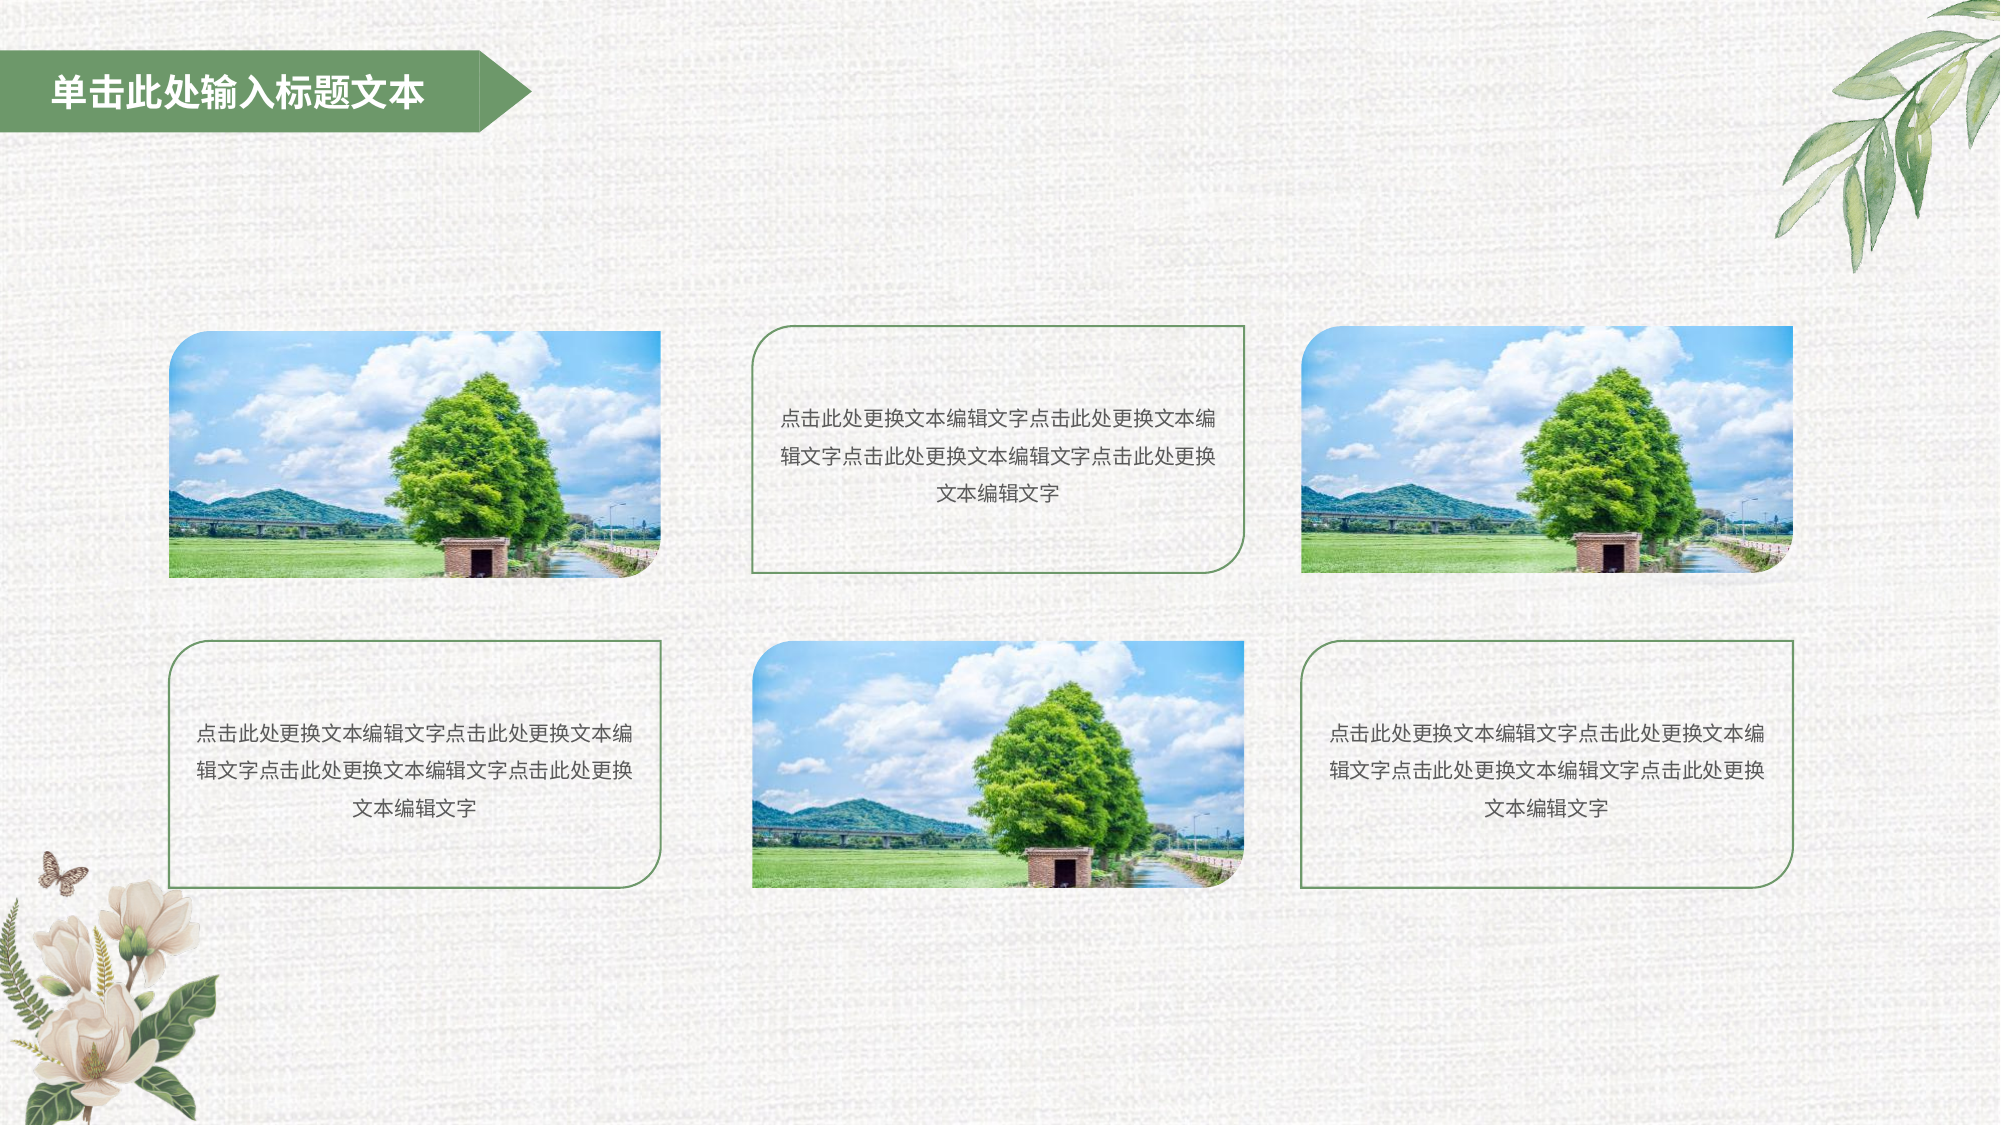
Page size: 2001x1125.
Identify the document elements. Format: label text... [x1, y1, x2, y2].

text_box [167, 329, 662, 579]
picture [0, 0, 2001, 1125]
text_box [1300, 324, 1795, 574]
text_box 点击此处更换文本编辑文字点击此处更换文本编辑文字点击此处更换文本编辑文字点击此处更换文本编辑文字 [1300, 639, 1795, 889]
text_box [751, 639, 1246, 889]
text_box 点击此处更换文本编辑文字点击此处更换文本编辑文字点击此处更换文本编辑文字点击此处更换文本编辑文字 [751, 324, 1246, 574]
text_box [0, 50, 532, 133]
text_box 点击此处更换文本编辑文字点击此处更换文本编辑文字点击此处更换文本编辑文字点击此处更换文本编辑文字 [167, 639, 662, 889]
